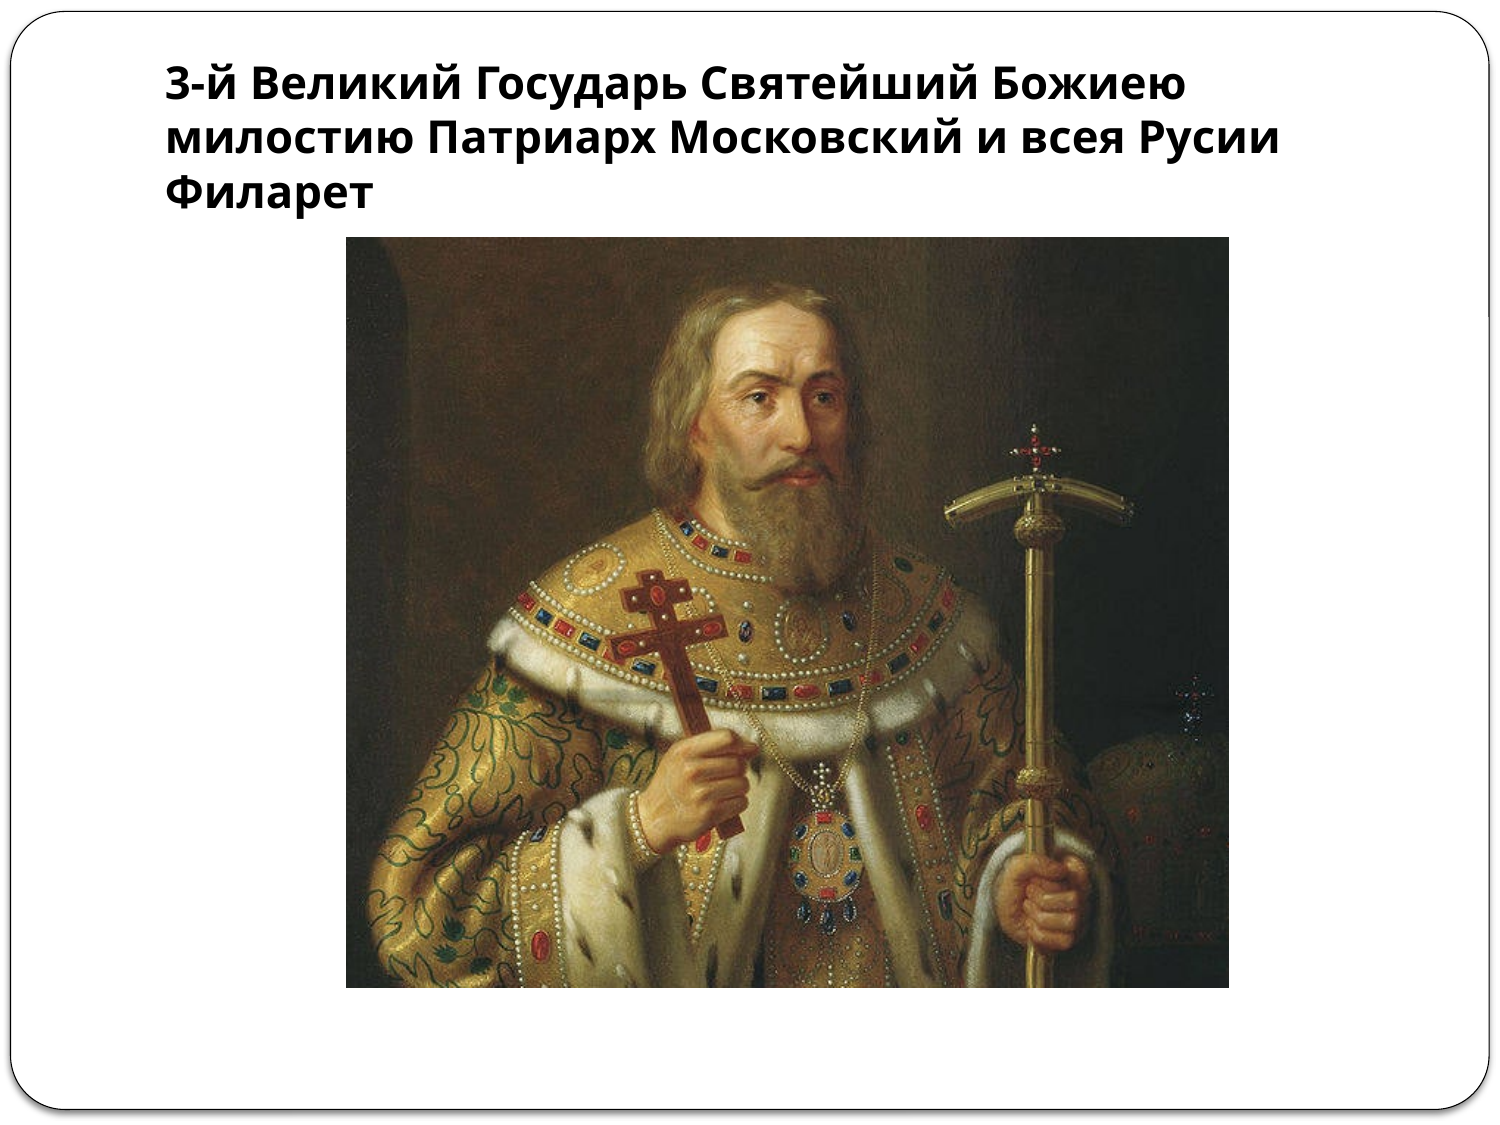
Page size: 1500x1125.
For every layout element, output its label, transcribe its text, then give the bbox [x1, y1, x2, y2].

title 3-й Великий Государь Святейший Божиею милостию Патриарх Московский и всея Русии Филарет [150, 45, 1425, 233]
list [346, 237, 1229, 988]
